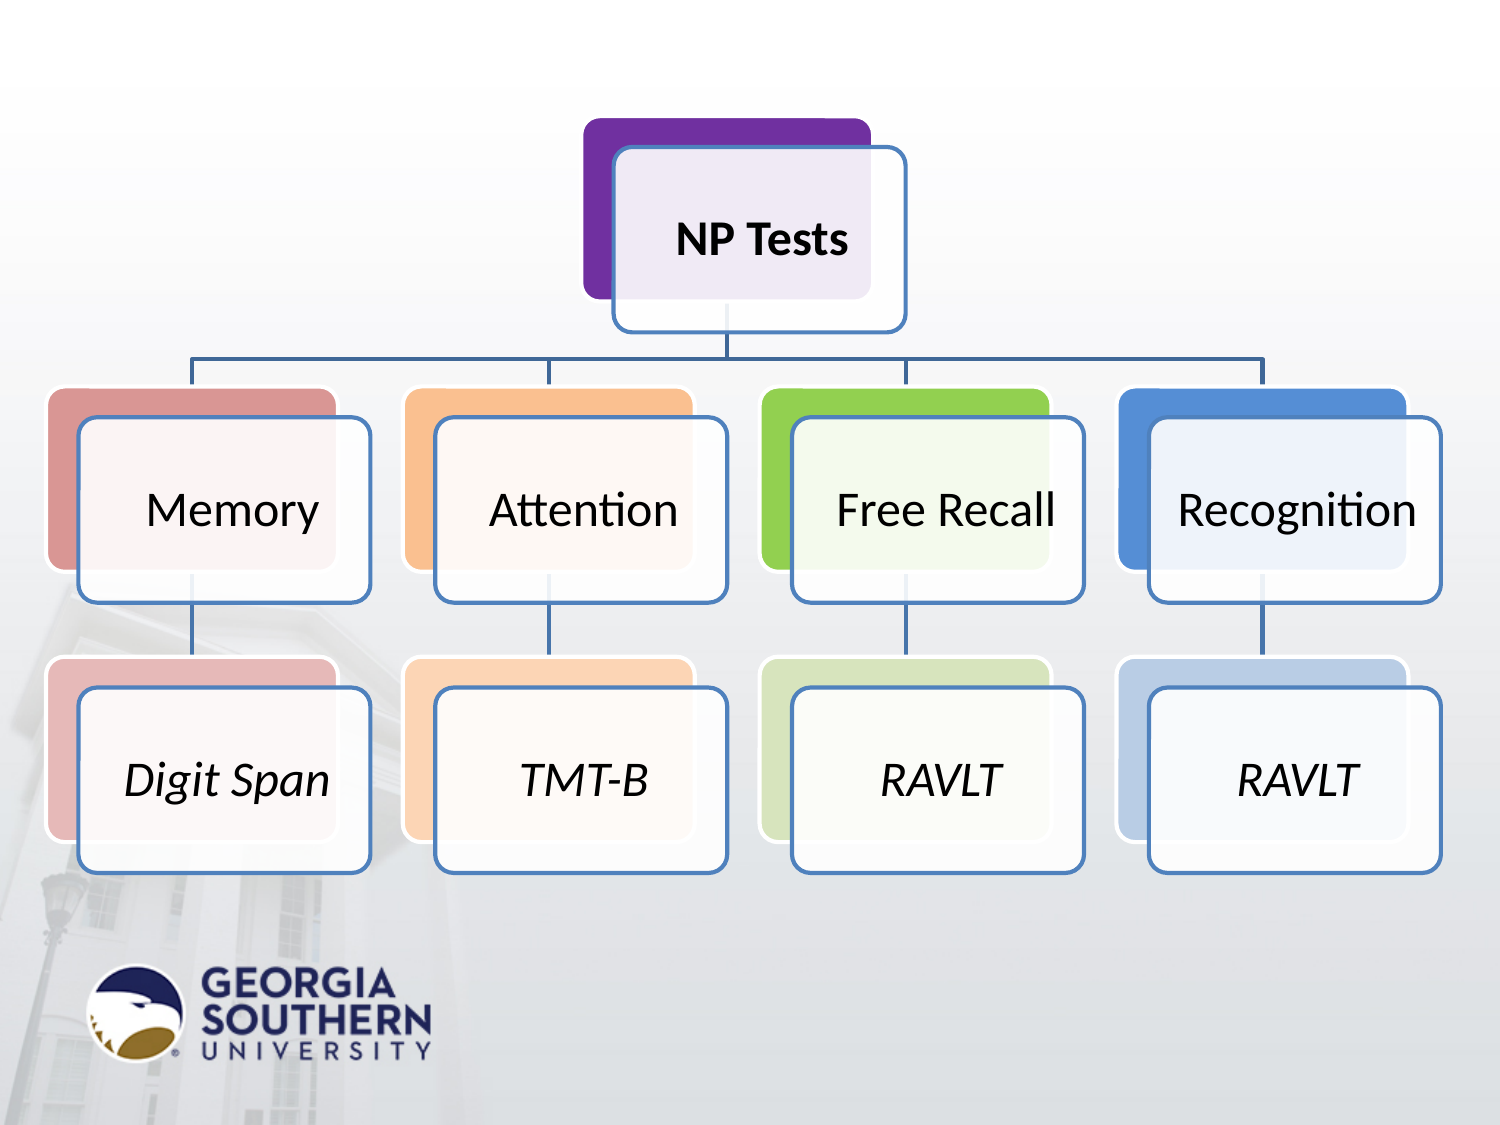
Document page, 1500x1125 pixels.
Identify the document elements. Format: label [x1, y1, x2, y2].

text_box [45, 38, 1442, 951]
picture [0, 0, 1500, 1125]
